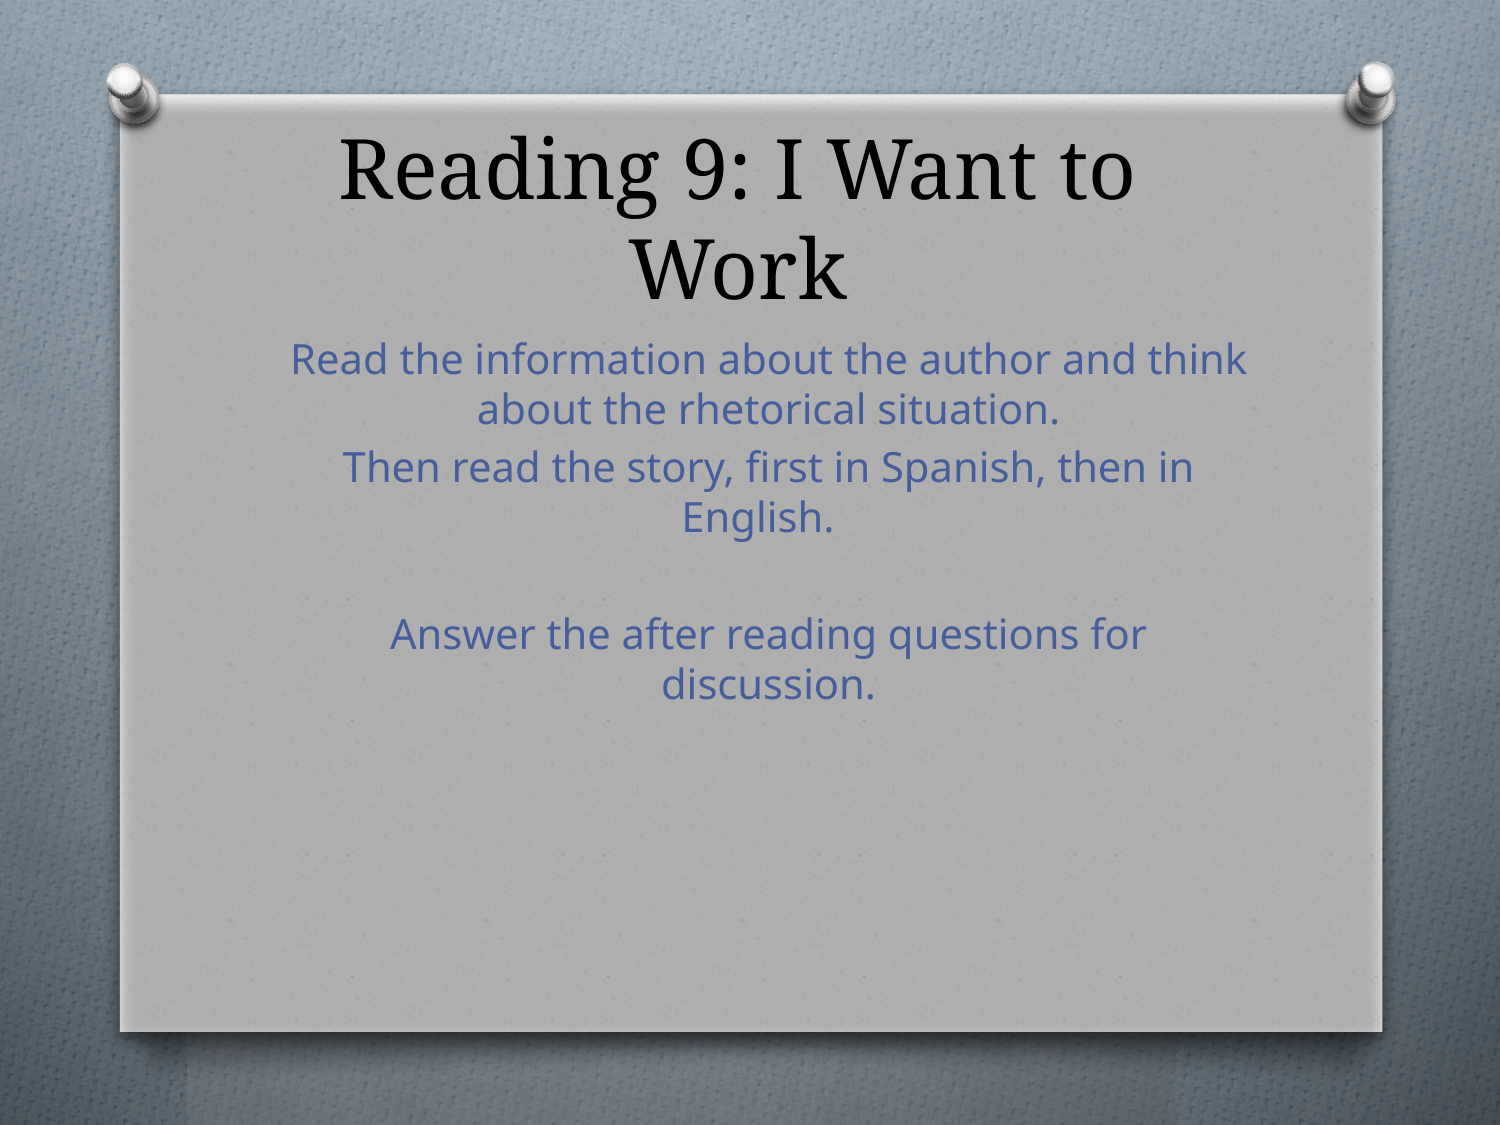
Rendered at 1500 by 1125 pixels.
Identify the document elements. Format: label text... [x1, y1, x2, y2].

picture [1317, 35, 1439, 156]
list Read the information about the author and think about the rhetorical situation. Then read the story, first in Spanish, then in English. Answer the after reading questions for discussion. [262, 324, 1275, 725]
picture [75, 29, 198, 153]
title Reading 9: I Want to Work [225, 99, 1251, 324]
